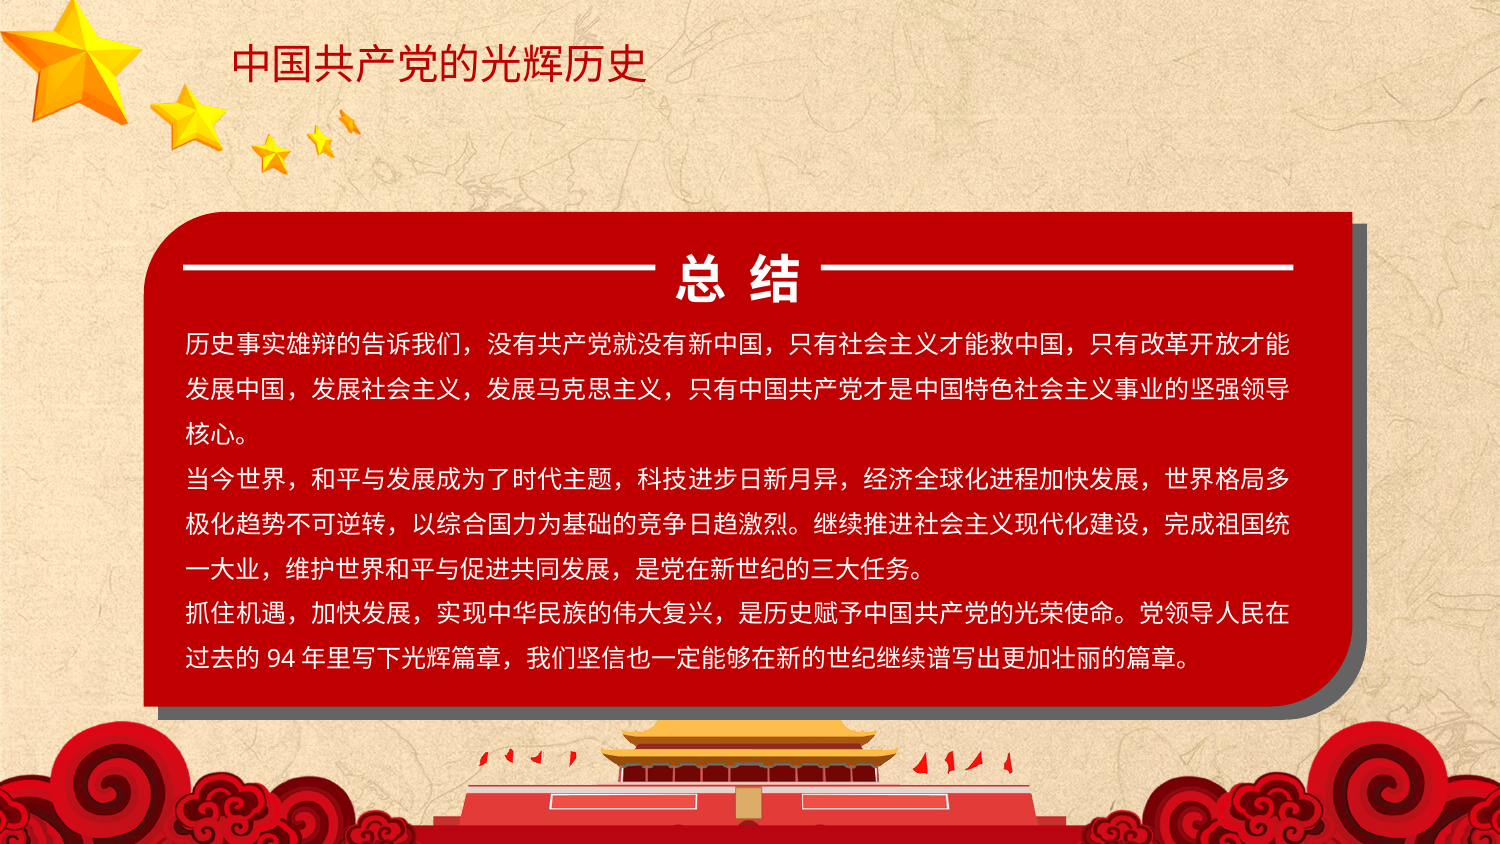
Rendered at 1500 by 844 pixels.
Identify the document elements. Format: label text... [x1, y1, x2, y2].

text_box [141, 209, 1355, 709]
text_box [819, 262, 1295, 272]
text_box 总 结 [643, 207, 833, 306]
text_box [156, 221, 1369, 722]
text_box 历史事实雄辩的告诉我们，没有共产党就没有新中国，只有社会主义才能救中国，只有改革开放才能发展中国，发展社会主义，发展马克思主义，只有中国共产党才是中国特色社会主义事业的坚强领导核心。 当今世界，和平与发展成为了时代主题，科技进步日新月异，经济全球化进程加快发展，世界格局多极化趋势不可逆转，以综合国力为基础的竞争日趋激烈。继续推进社会主义现代化建设，完成祖国统一大业，维护世界和平与促进共同发展，是党在新世纪的三大任务。 抓住机遇，加快发展，实现中华民族的伟大复兴，是历史赋予中国共产党的光荣使命。党领导人民在过去的94年里写下光辉篇章，我们坚信也一定能够在新的世纪继续谱写出更加壮丽的篇章。 [171, 306, 1306, 681]
text_box [181, 262, 658, 272]
picture [0, 0, 1500, 844]
